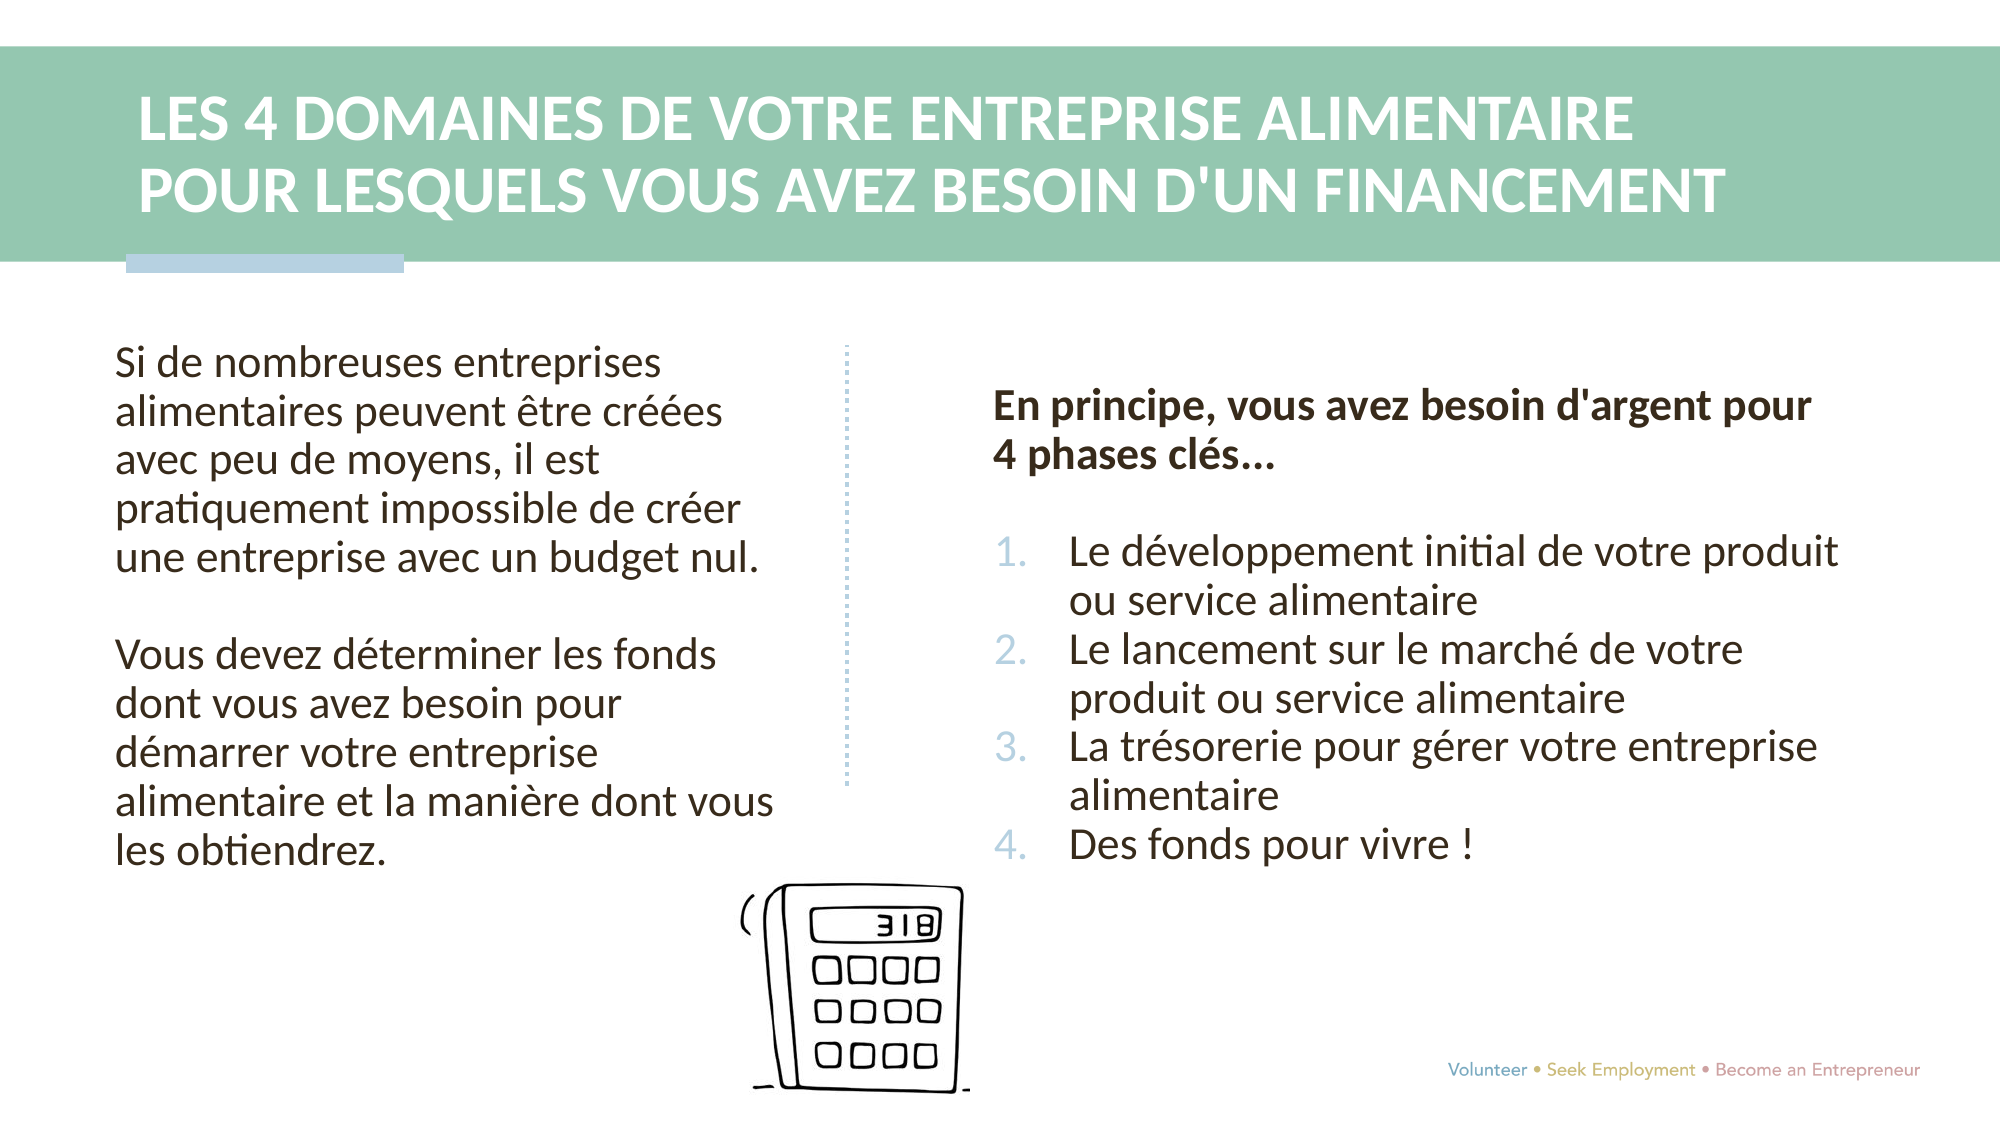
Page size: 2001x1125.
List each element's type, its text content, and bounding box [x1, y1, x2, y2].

text_box En principe, vous avez besoin d'argent pour 4 phases clés... Le développement initial de votre produit ou service alimentaire Le lancement sur le marché de votre produit ou service alimentaire La trésorerie pour gérer votre entreprise alimentaire Des fonds pour vivre ! [978, 373, 1859, 918]
text_box Si de nombreuses entreprises alimentaires peuvent être créées avec peu de moyens, il est pratiquement impossible de créer une entreprise avec un budget nul. Vous devez déterminer les fonds dont vous avez besoin pour démarrer votre entreprise alimentaire et la manière dont vous les obtiendrez. [99, 330, 800, 875]
list LES 4 DOMAINES DE VOTRE ENTREPRISE ALIMENTAIRE POUR LESQUELS VOUS AVEZ BESOIN D'UN FINANCEMENT [123, 62, 1819, 247]
picture [725, 844, 970, 1102]
picture [1418, 1046, 1971, 1103]
